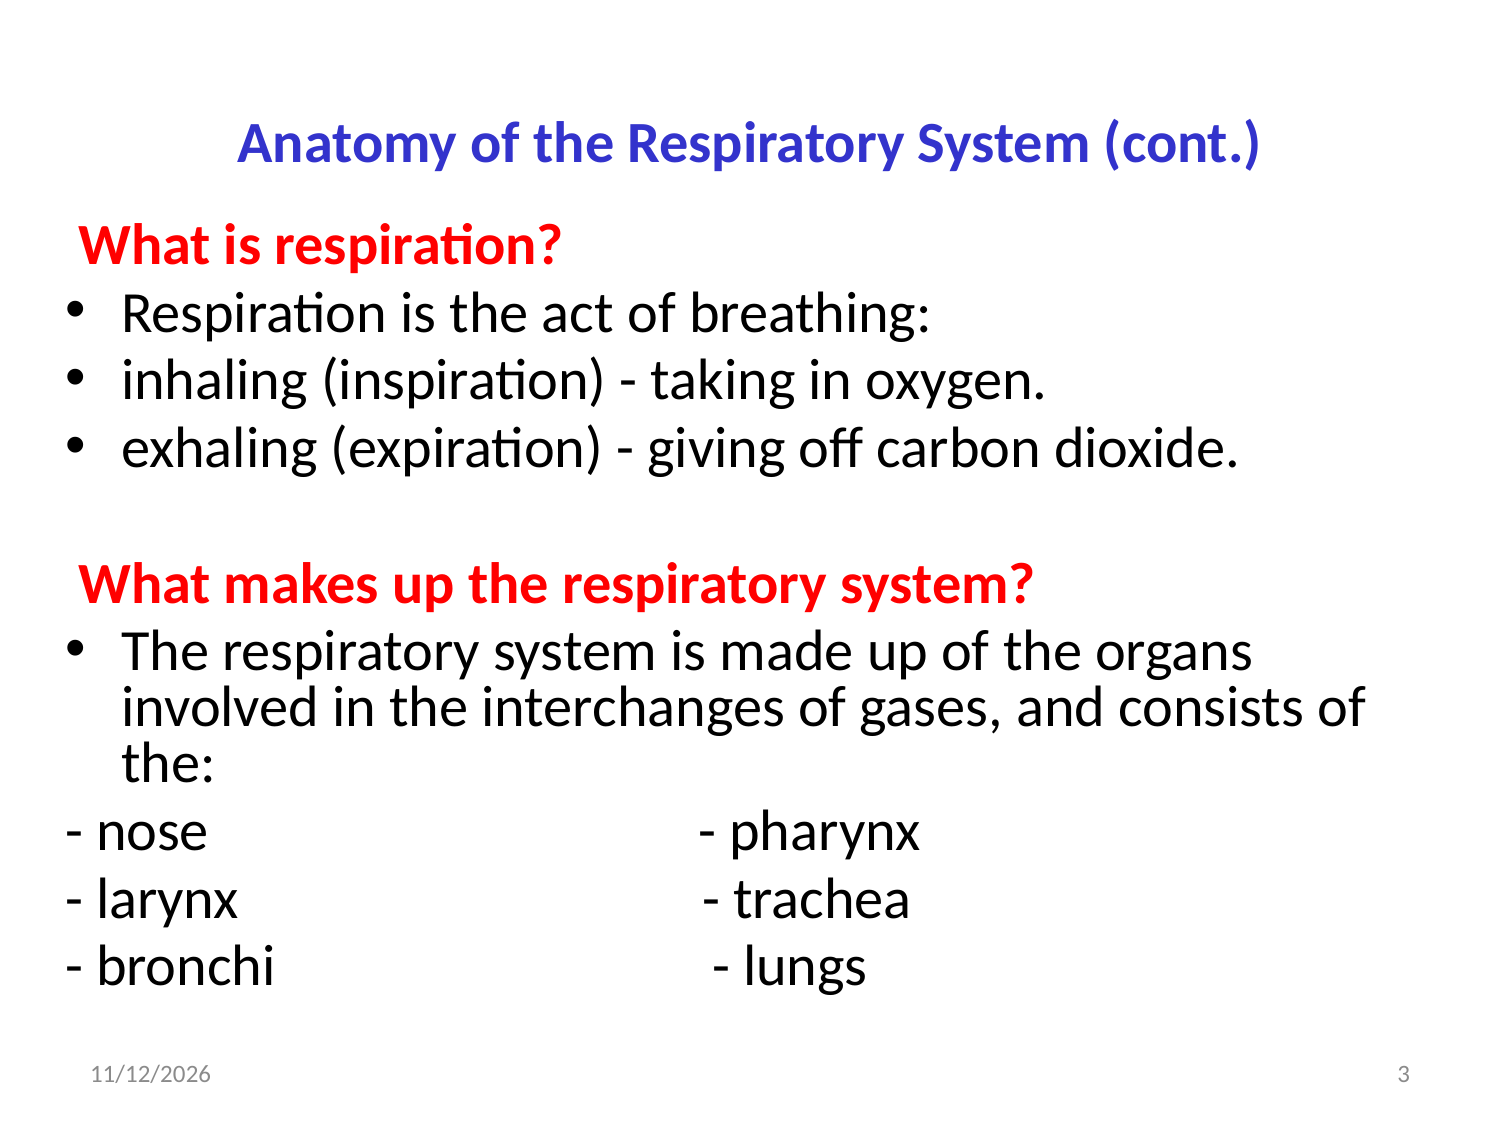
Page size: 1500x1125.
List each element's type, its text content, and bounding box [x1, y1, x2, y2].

title Anatomy of the Respiratory System (cont.) [75, 45, 1425, 212]
slide_number 3 [1074, 1042, 1425, 1103]
list What is respiration? Respiration is the act of breathing: inhaling (inspiration) - taking in oxygen. exhaling (expiration) - giving off carbon dioxide. What makes up the respiratory system? The respiratory system is made up of the organs involved in the interchanges of gases, and consists of the: - nose - pharynx - larynx - trachea - bronchi - lungs [50, 212, 1469, 1038]
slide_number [75, 1042, 425, 1103]
